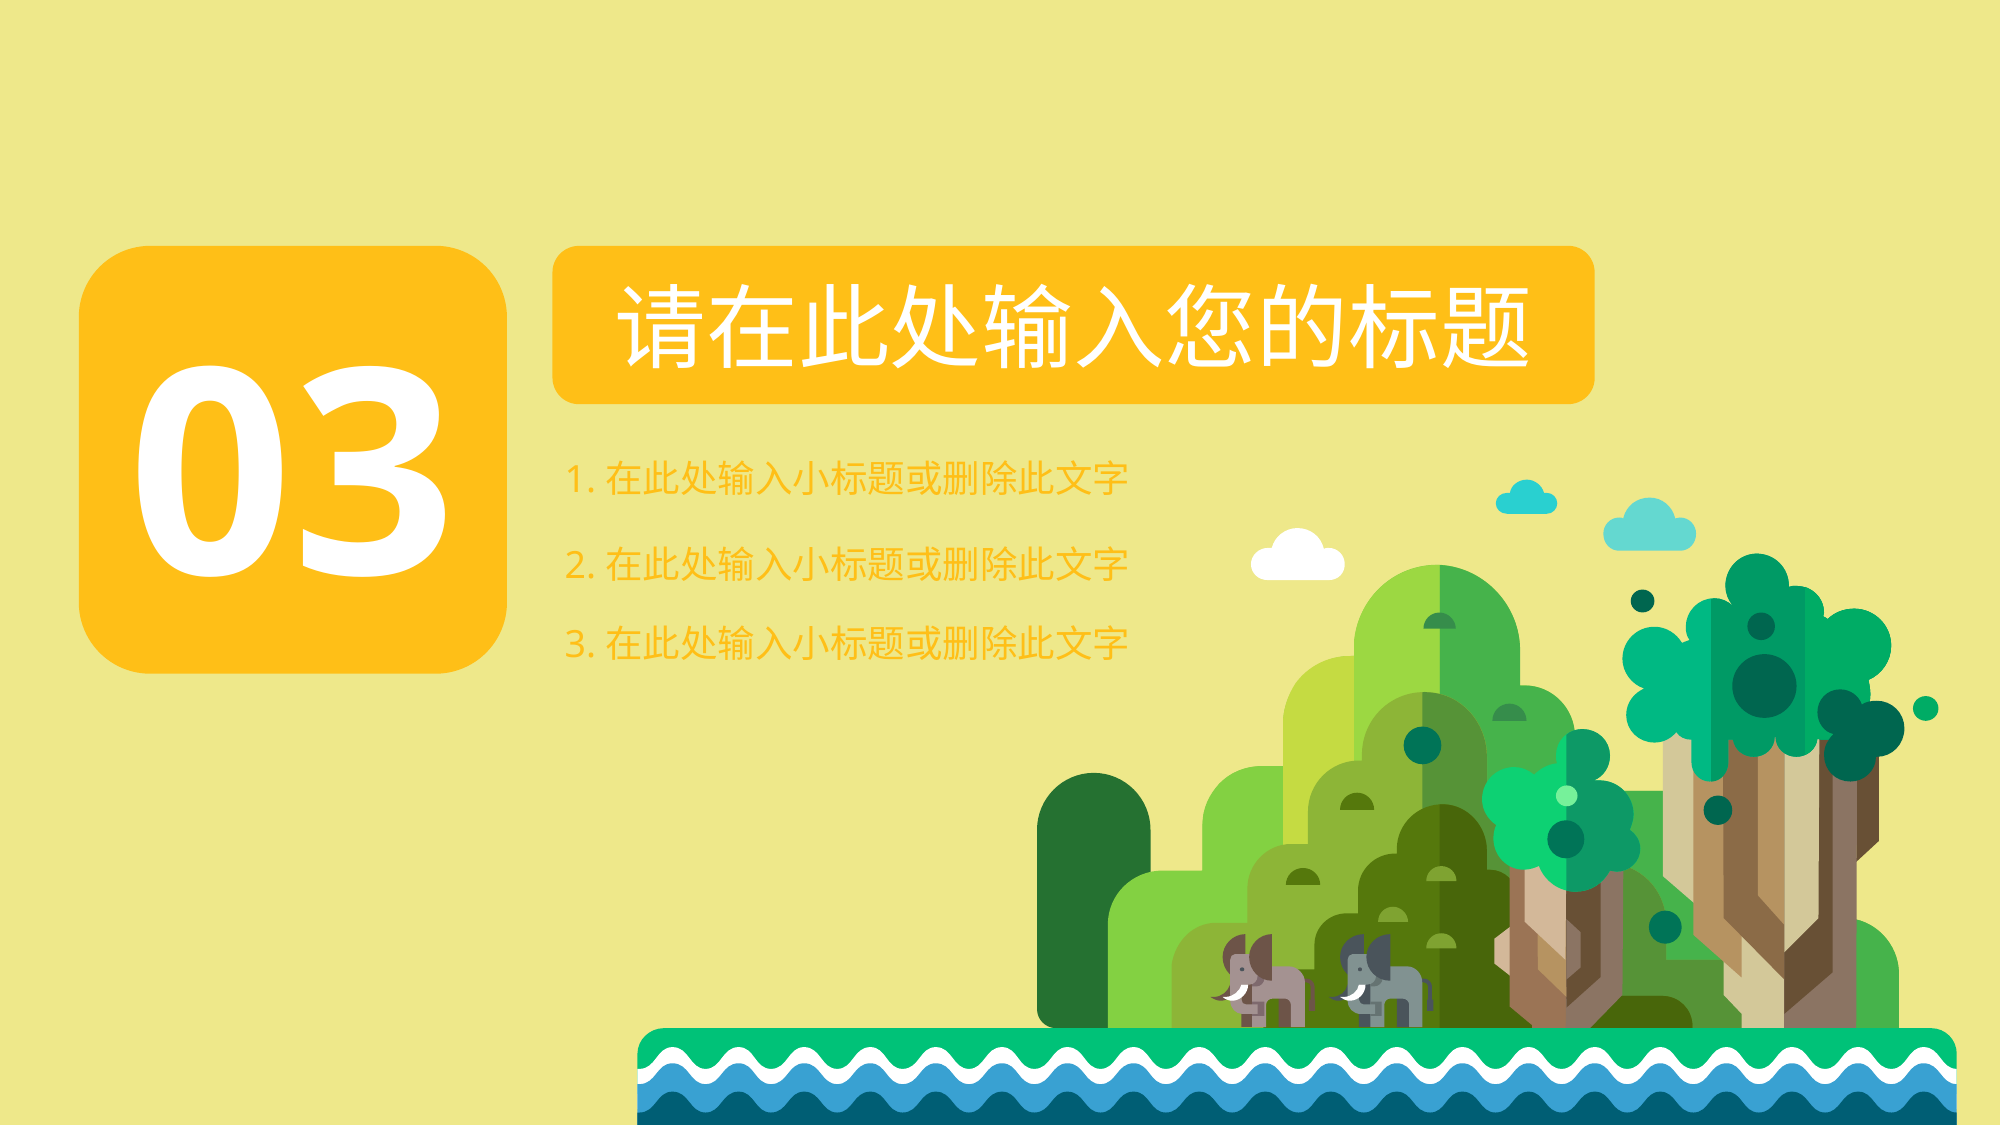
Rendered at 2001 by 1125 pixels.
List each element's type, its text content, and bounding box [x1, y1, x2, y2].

text_box [1422, 978, 1432, 1006]
text_box [1566, 919, 1581, 980]
text_box [1359, 985, 1370, 1004]
text_box 请在此处输入您的标题 [552, 245, 1595, 405]
text_box [1210, 984, 1230, 1001]
text_box [1267, 999, 1278, 1028]
text_box [1622, 598, 1711, 782]
text_box [1857, 757, 1879, 862]
text_box [1732, 654, 1797, 718]
text_box [1711, 553, 1805, 782]
text_box [1440, 565, 1575, 779]
text_box [1328, 985, 1347, 1001]
text_box [1662, 733, 1693, 903]
text_box [1723, 938, 1784, 1028]
text_box [1492, 703, 1527, 721]
text_box [1252, 1001, 1265, 1016]
text_box [1403, 726, 1442, 765]
text_box [1201, 766, 1283, 925]
text_box [1630, 589, 1655, 613]
text_box [1358, 1014, 1370, 1027]
text_box 1.在此处输入小标题或删除此文字 [549, 447, 1145, 508]
text_box [1784, 740, 1820, 953]
text_box [1592, 995, 1693, 1028]
text_box [1308, 999, 1316, 1011]
text_box [1107, 870, 1201, 1028]
text_box [1378, 906, 1409, 922]
text_box [1524, 867, 1567, 960]
text_box [1347, 954, 1376, 996]
text_box [1222, 984, 1249, 1001]
text_box [1565, 871, 1624, 1028]
text_box [1340, 984, 1366, 1001]
text_box [1494, 927, 1509, 975]
text_box [1283, 655, 1354, 844]
text_box [1784, 740, 1833, 1014]
text_box [637, 1028, 1957, 1068]
text_box [1426, 933, 1457, 949]
text_box 3.在此处输入小标题或删除此文字 [549, 612, 1145, 673]
text_box [1857, 919, 1899, 1028]
text_box [1171, 692, 1422, 1028]
text_box [1623, 868, 1741, 1028]
text_box 03 [78, 245, 507, 674]
text_box [1805, 586, 1892, 755]
text_box [1366, 934, 1391, 981]
text_box [1340, 934, 1364, 974]
text_box [1396, 999, 1409, 1028]
text_box [1222, 934, 1246, 975]
text_box [1340, 792, 1375, 810]
text_box [1784, 776, 1857, 1028]
text_box [1037, 772, 1151, 1028]
text_box [637, 1091, 1957, 1125]
text_box [1299, 804, 1439, 1028]
text_box [1427, 999, 1434, 1011]
text_box [1747, 612, 1775, 641]
text_box [1230, 954, 1258, 995]
text_box [1703, 795, 1733, 825]
text_box [1648, 910, 1682, 944]
text_box [1566, 729, 1641, 892]
text_box [1547, 820, 1585, 859]
text_box [1482, 733, 1567, 891]
text_box [1230, 998, 1258, 1014]
text_box [1757, 742, 1784, 925]
text_box [1723, 740, 1784, 980]
text_box 2.在此处输入小标题或删除此文字 [549, 533, 1145, 594]
text_box [1250, 528, 1345, 581]
text_box [1566, 883, 1601, 1008]
text_box [1252, 966, 1305, 1028]
text_box [1354, 564, 1440, 760]
text_box [1603, 497, 1697, 551]
text_box [1249, 934, 1272, 981]
text_box [1347, 999, 1376, 1014]
text_box [1278, 999, 1290, 1028]
text_box [1241, 1014, 1252, 1027]
text_box [1370, 977, 1383, 987]
text_box [1285, 867, 1321, 885]
text_box [1242, 985, 1252, 1004]
text_box [1370, 1001, 1382, 1016]
text_box [1370, 966, 1423, 1028]
text_box [1426, 866, 1457, 882]
text_box [637, 1063, 1957, 1112]
text_box [1495, 479, 1558, 514]
text_box [1693, 772, 1742, 978]
text_box [1625, 790, 1719, 959]
text_box [1439, 804, 1532, 1028]
text_box [1817, 689, 1905, 782]
text_box [1305, 978, 1315, 999]
text_box [1252, 977, 1265, 987]
text_box [1912, 696, 1939, 721]
text_box [1555, 785, 1578, 807]
text_box [637, 1047, 1957, 1084]
text_box [1423, 612, 1456, 629]
text_box [1509, 867, 1565, 1028]
text_box [1537, 935, 1567, 997]
text_box [1422, 691, 1509, 876]
